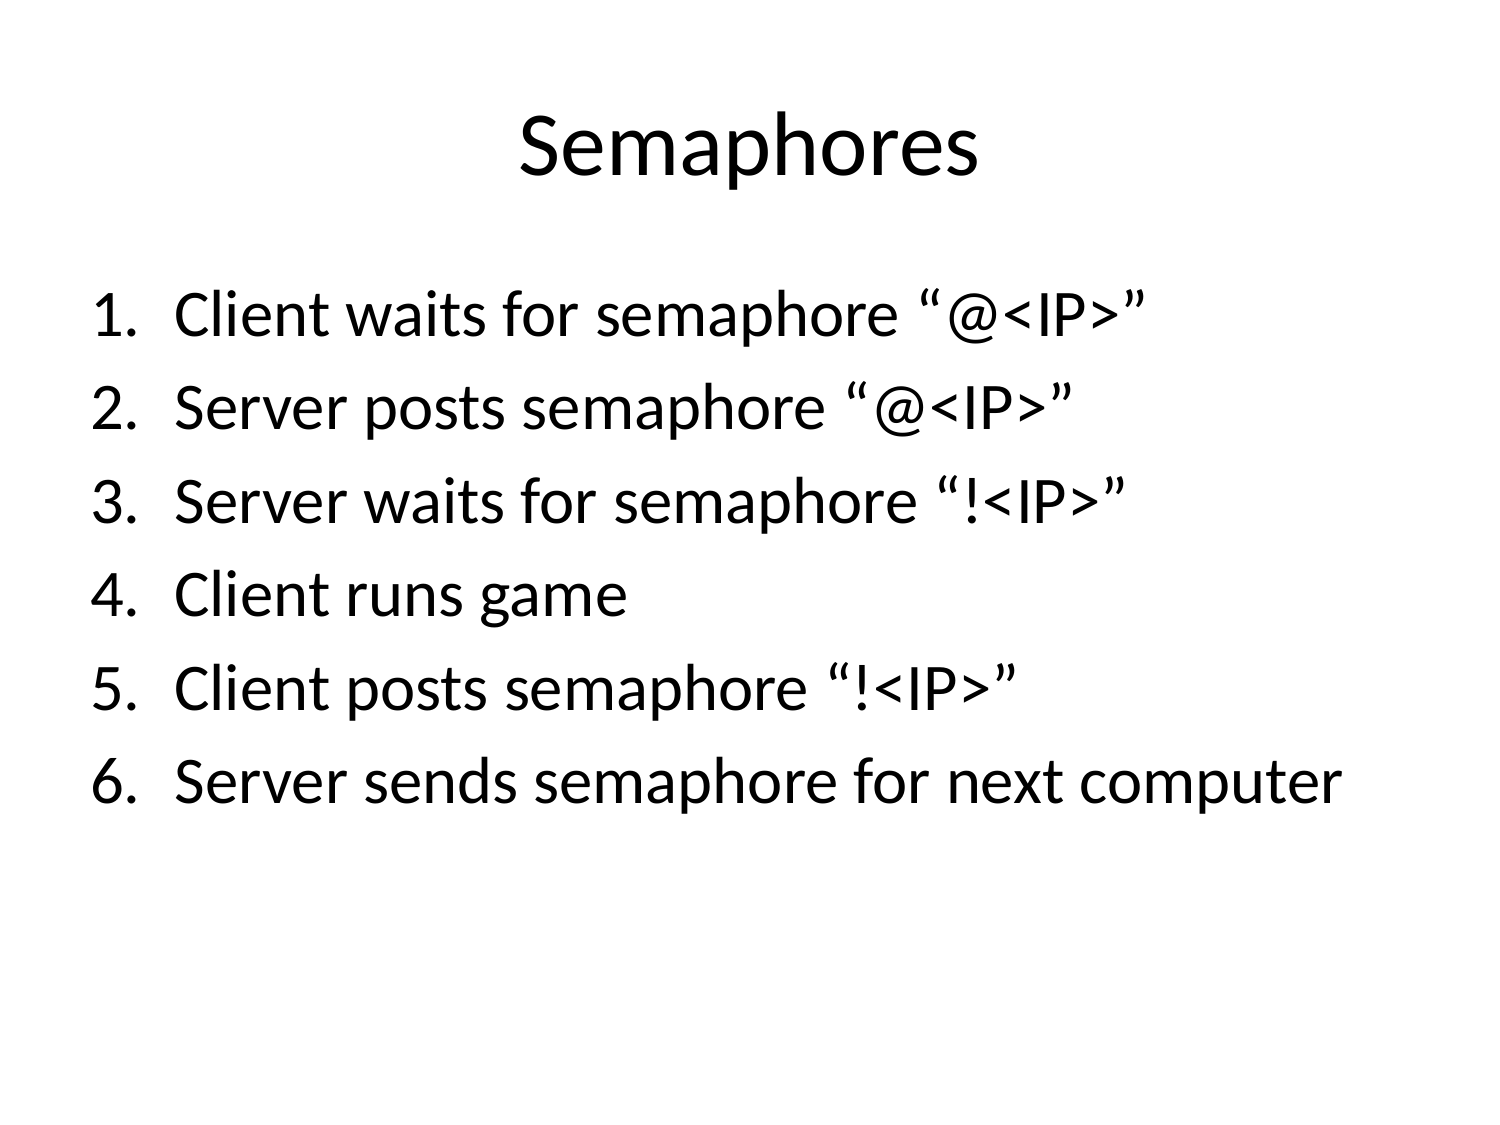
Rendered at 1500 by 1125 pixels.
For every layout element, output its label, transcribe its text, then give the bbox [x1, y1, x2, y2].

list Client waits for semaphore “@<IP>” Server posts semaphore “@<IP>” Server waits for semaphore “!<IP>” Client runs game Client posts semaphore “!<IP>” Server sends semaphore for next computer [75, 262, 1425, 1005]
title Semaphores [75, 45, 1425, 233]
